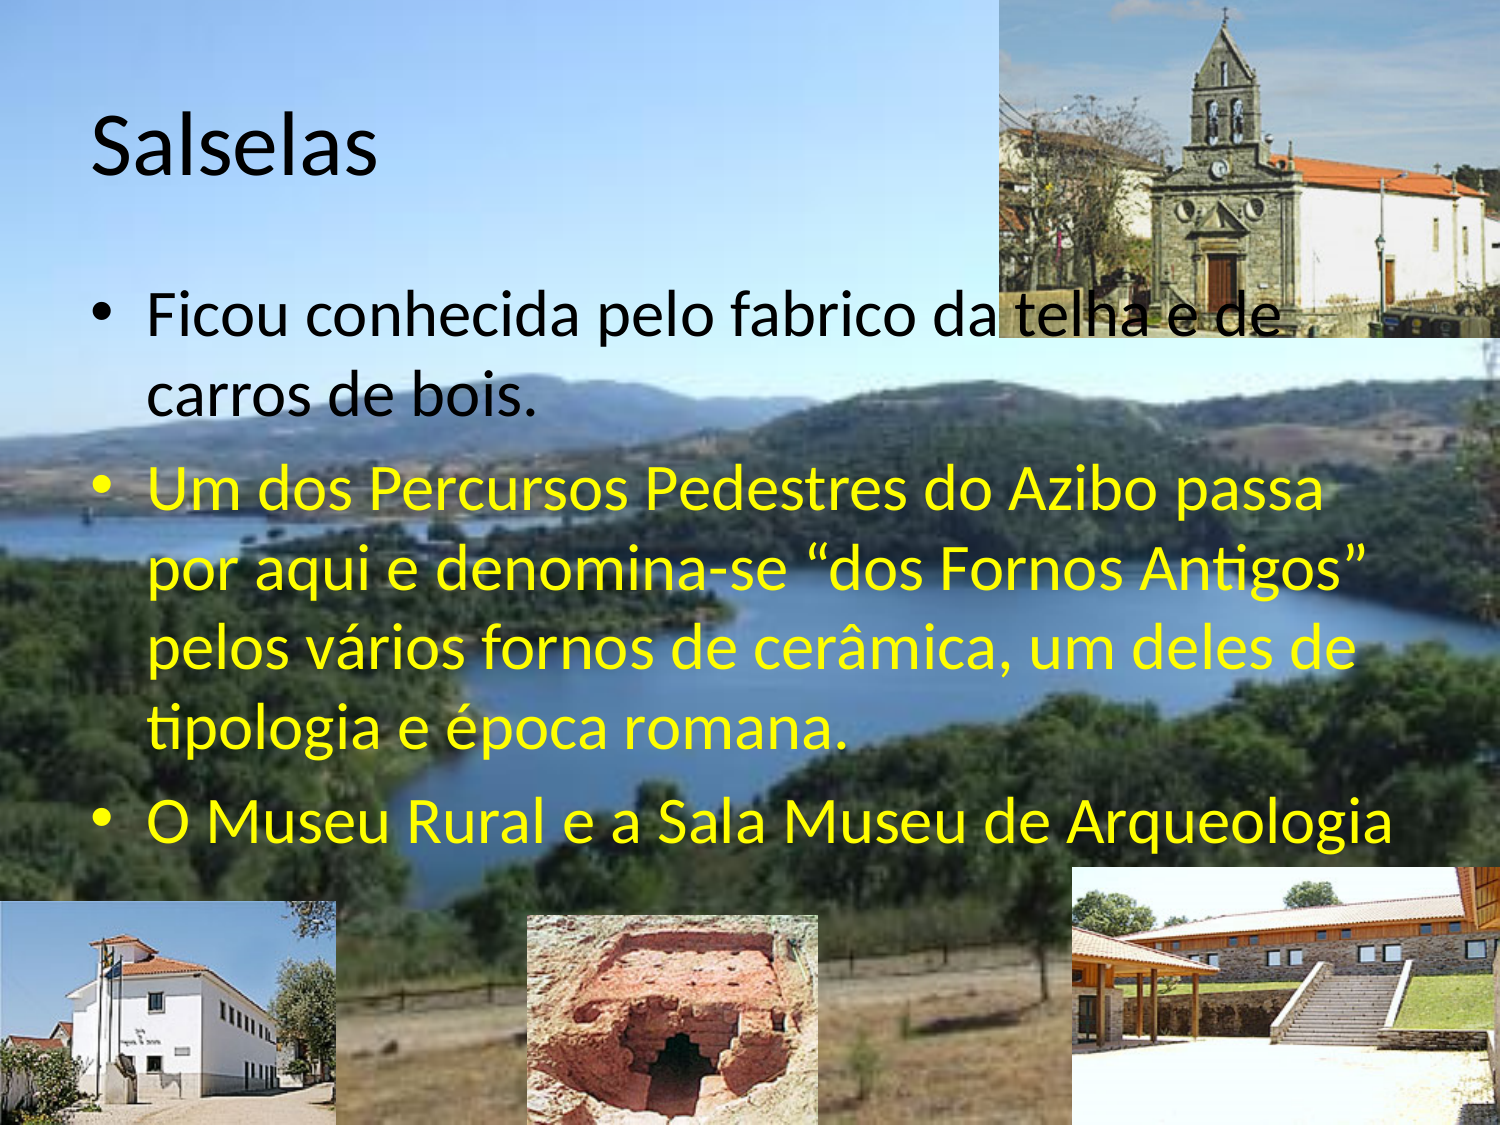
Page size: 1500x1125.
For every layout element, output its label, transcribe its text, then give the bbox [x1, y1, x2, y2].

picture [0, 0, 1500, 1125]
title Salselas [75, 45, 994, 233]
list Ficou conhecida pelo fabrico da telha e de carros de bois. Um dos Percursos Pedestres do Azibo passa por aqui e denomina-se “dos Fornos Antigos” pelos vários fornos de cerâmica, um deles de tipologia e época romana. O Museu Rural e a Sala Museu de Arqueologia [75, 262, 1425, 1005]
